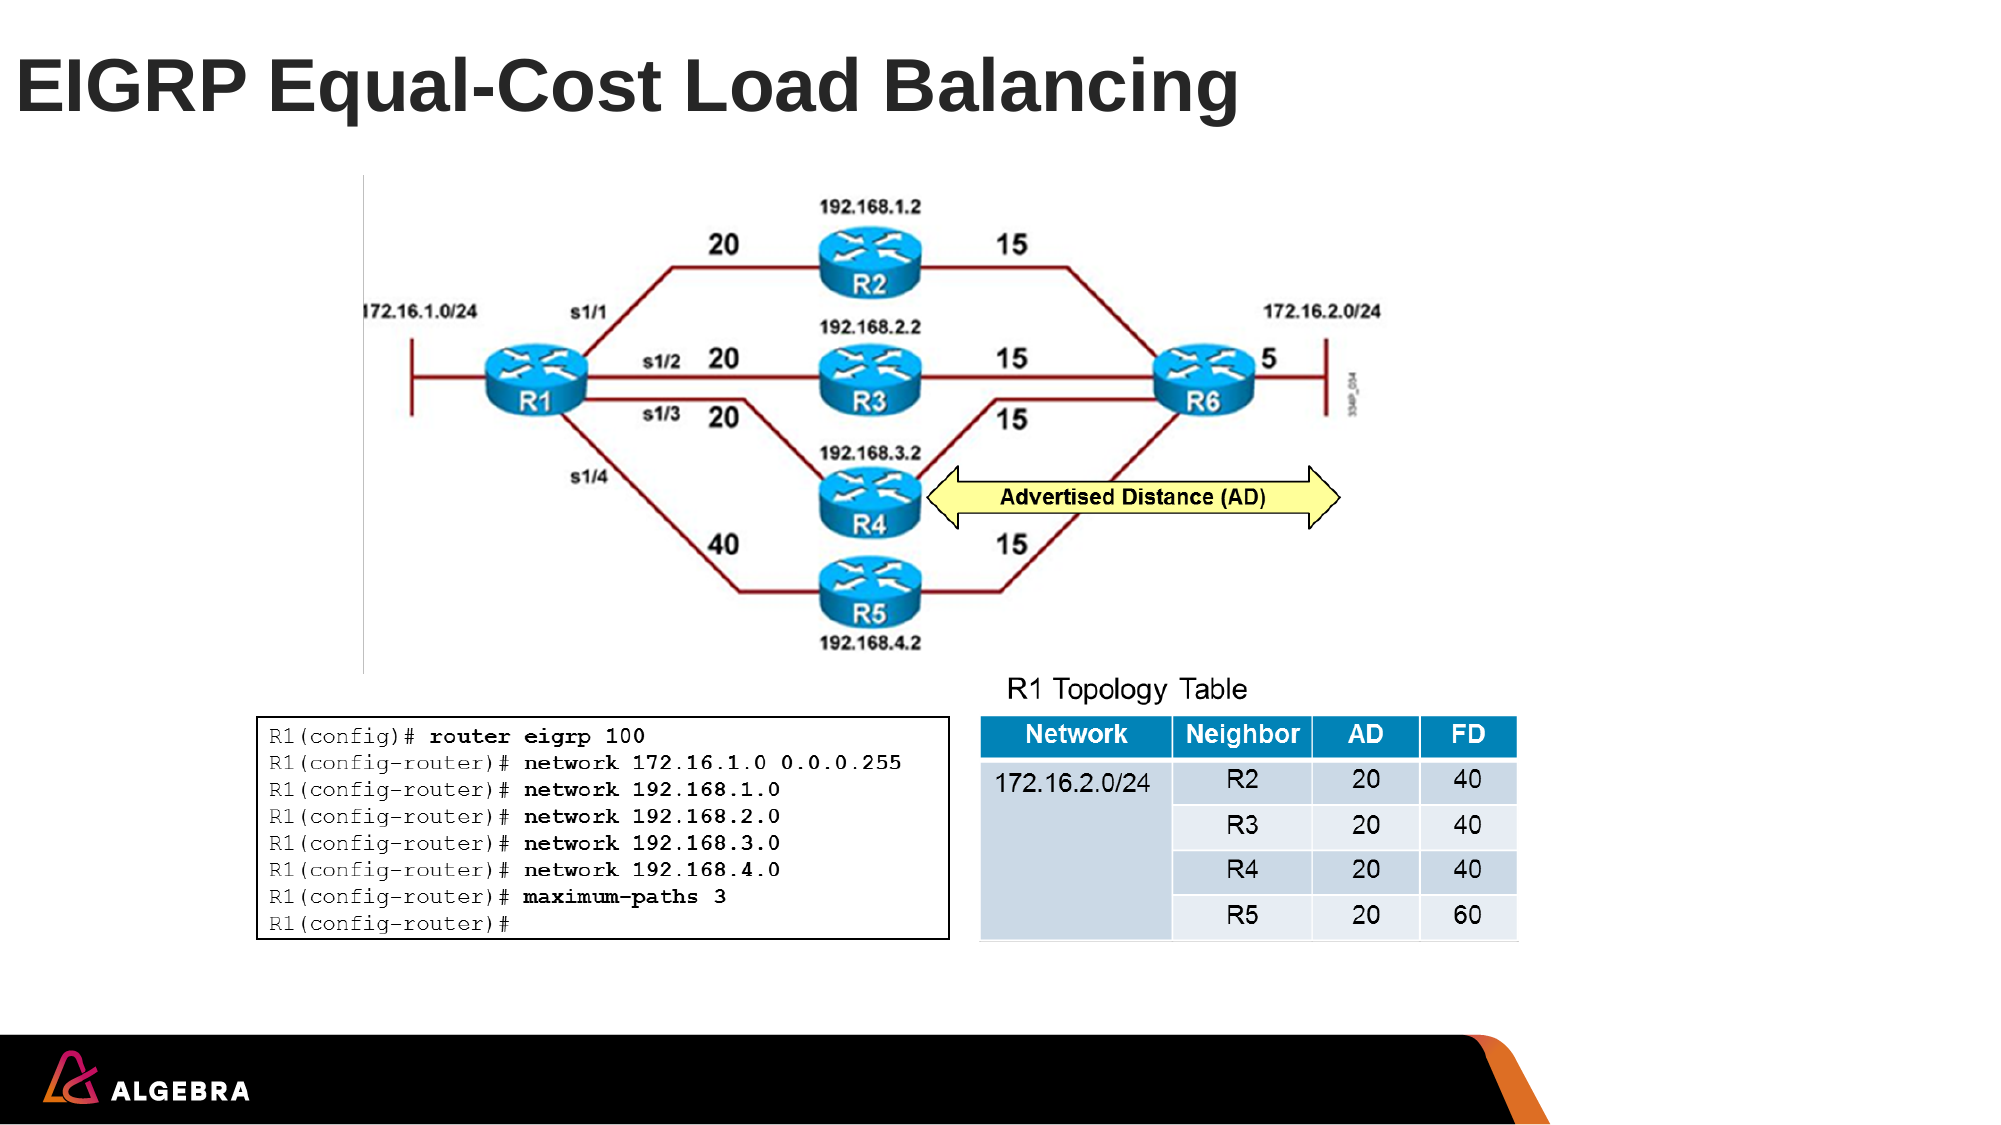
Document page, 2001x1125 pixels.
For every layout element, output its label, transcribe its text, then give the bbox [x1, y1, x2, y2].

picture [255, 175, 1521, 950]
title EIGRP Equal-Cost Load Balancing [0, 0, 1626, 176]
picture [0, 1034, 1733, 1125]
